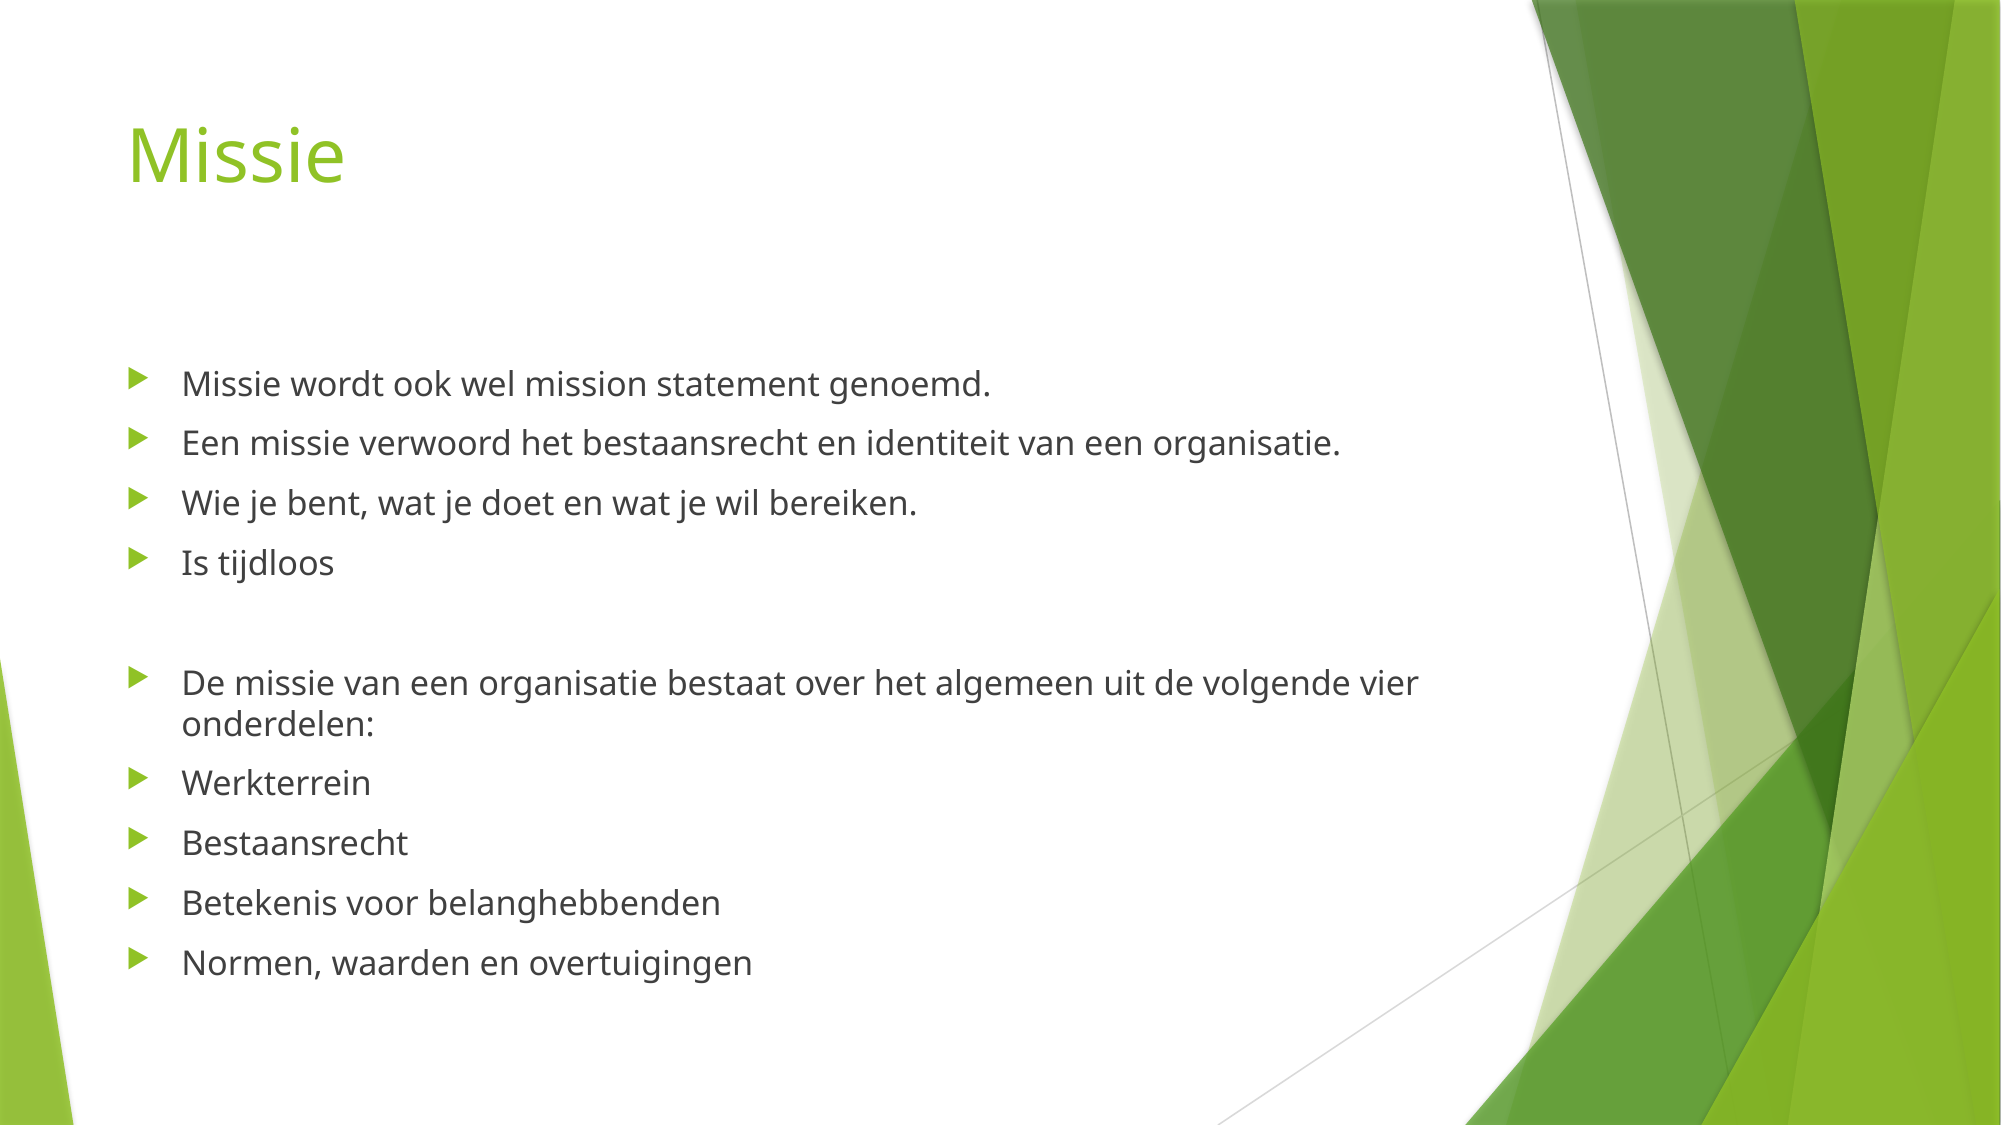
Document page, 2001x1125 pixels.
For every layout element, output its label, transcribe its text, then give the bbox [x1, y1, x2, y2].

list Missie wordt ook wel mission statement genoemd. Een missie verwoord het bestaansrecht en identiteit van een organisatie. Wie je bent, wat je doet en wat je wil bereiken. Is tijdloos De missie van een organisatie bestaat over het algemeen uit de volgende vier onderdelen: Werkterrein Bestaansrecht Betekenis voor belanghebbenden Normen, waarden en overtuigingen [111, 354, 1522, 992]
title Missie [111, 99, 1522, 317]
